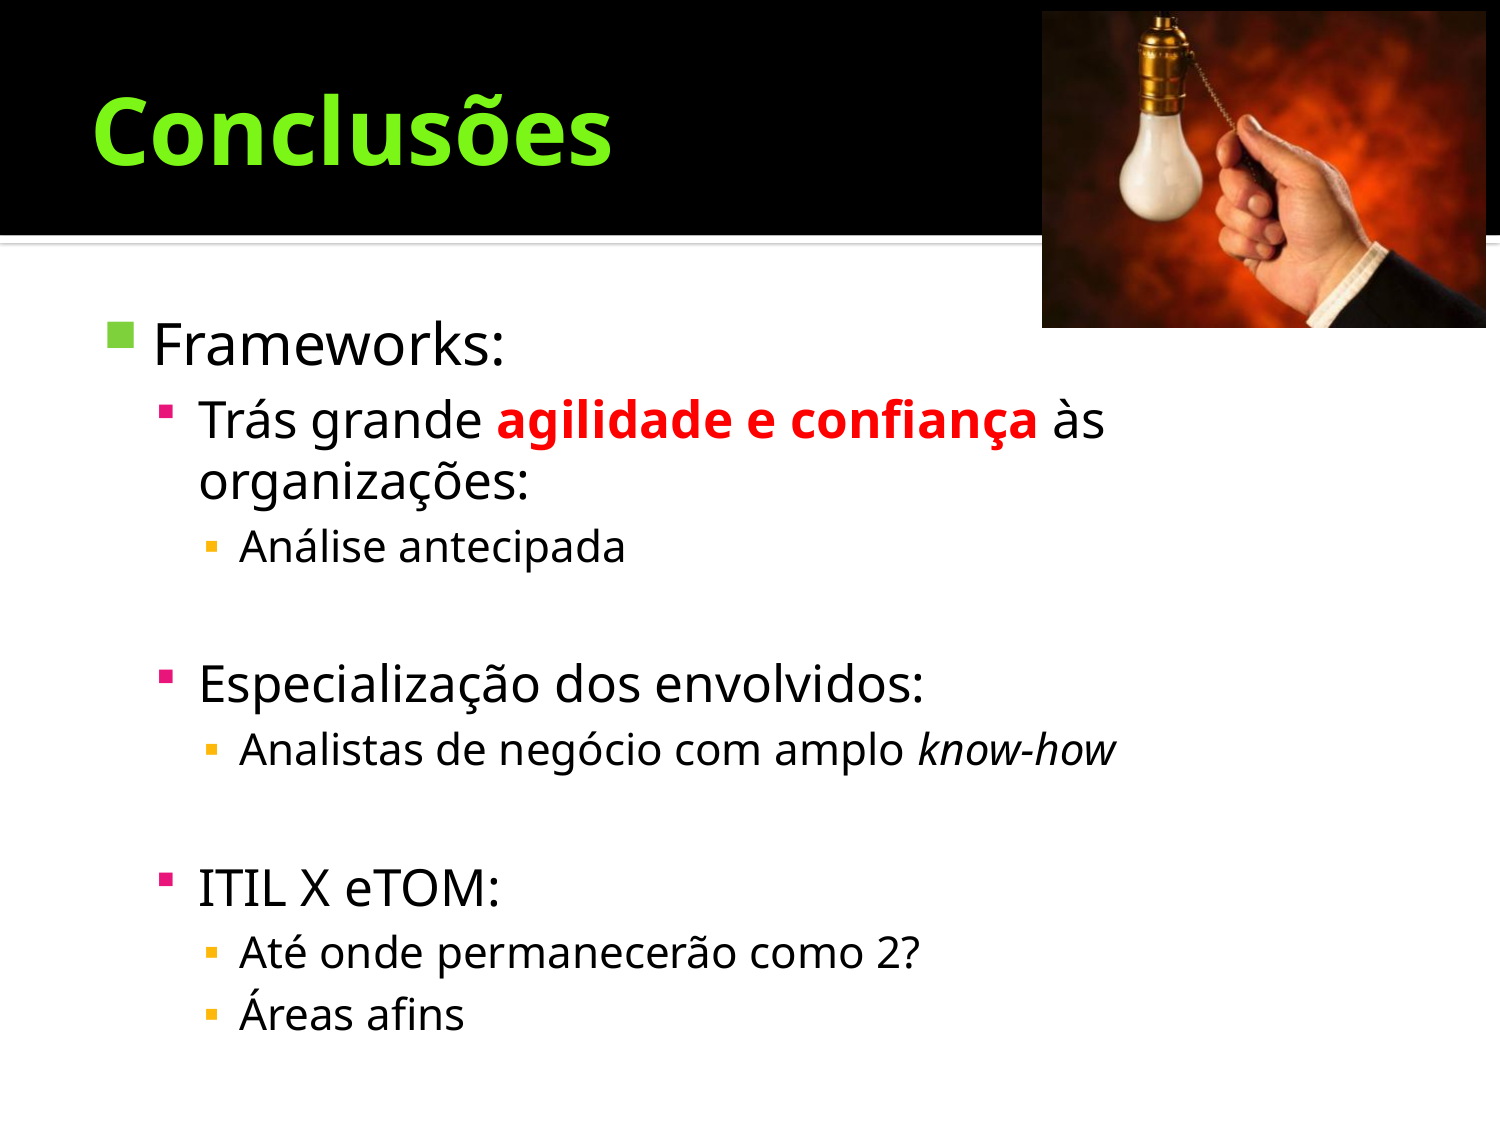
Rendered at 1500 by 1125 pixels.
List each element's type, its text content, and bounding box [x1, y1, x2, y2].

picture [1042, 11, 1486, 329]
title Conclusões [75, 25, 1037, 231]
list Frameworks: Trás grande agilidade e confiança às organizações: Análise antecipada Especialização dos envolvidos: Analistas de negócio com amplo know-how ITIL X eTOM: Até onde permanecerão como 2? Áreas afins [75, 291, 1425, 1050]
